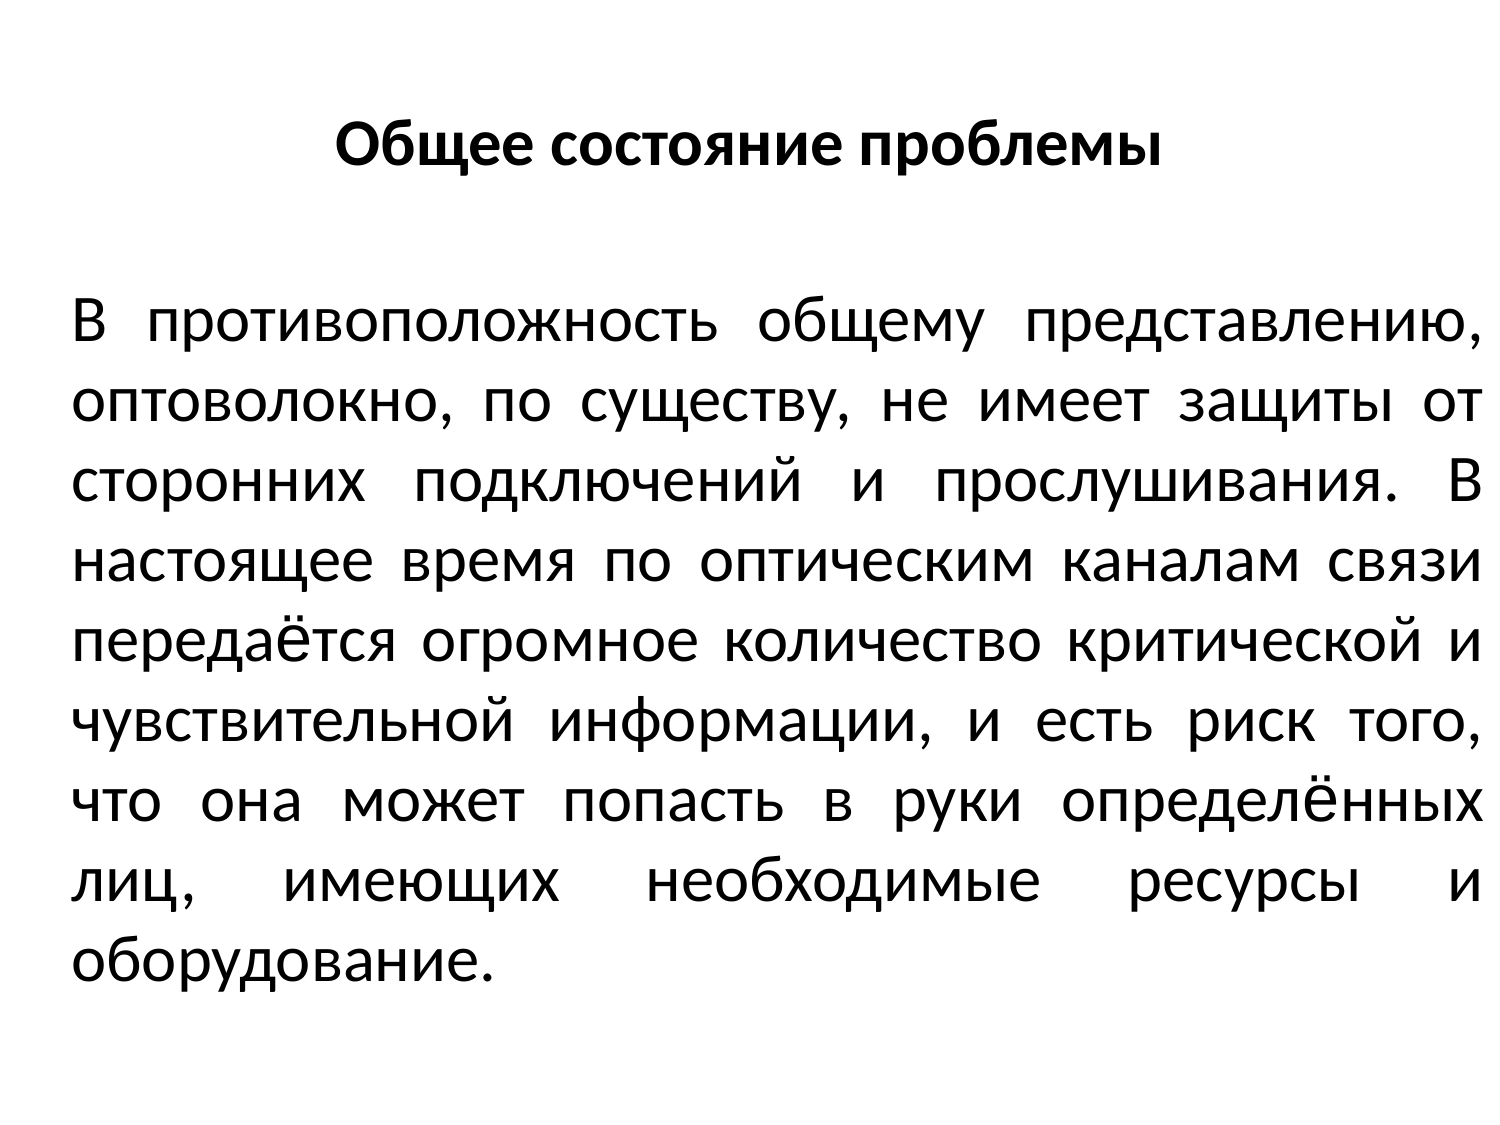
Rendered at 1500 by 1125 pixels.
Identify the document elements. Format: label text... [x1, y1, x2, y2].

list В противоположность общему представлению, оптоволокно, по существу, не имеет защиты от сторонних подключений и прослушивания. В настоящее время по оптическим каналам связи передаётся огромное количество критической и чувствительной информации, и есть риск того, что она может попасть в руки определённых лиц, имеющих необходимые ресурсы и оборудование. [0, 266, 1500, 1125]
title Общее состояние проблемы [74, 44, 1426, 232]
